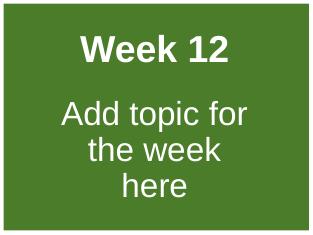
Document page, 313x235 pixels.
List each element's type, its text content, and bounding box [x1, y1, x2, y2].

text_box Add topic for the week here [23, 89, 286, 212]
text_box [3, 3, 310, 231]
text_box Week 12 [64, 17, 245, 78]
